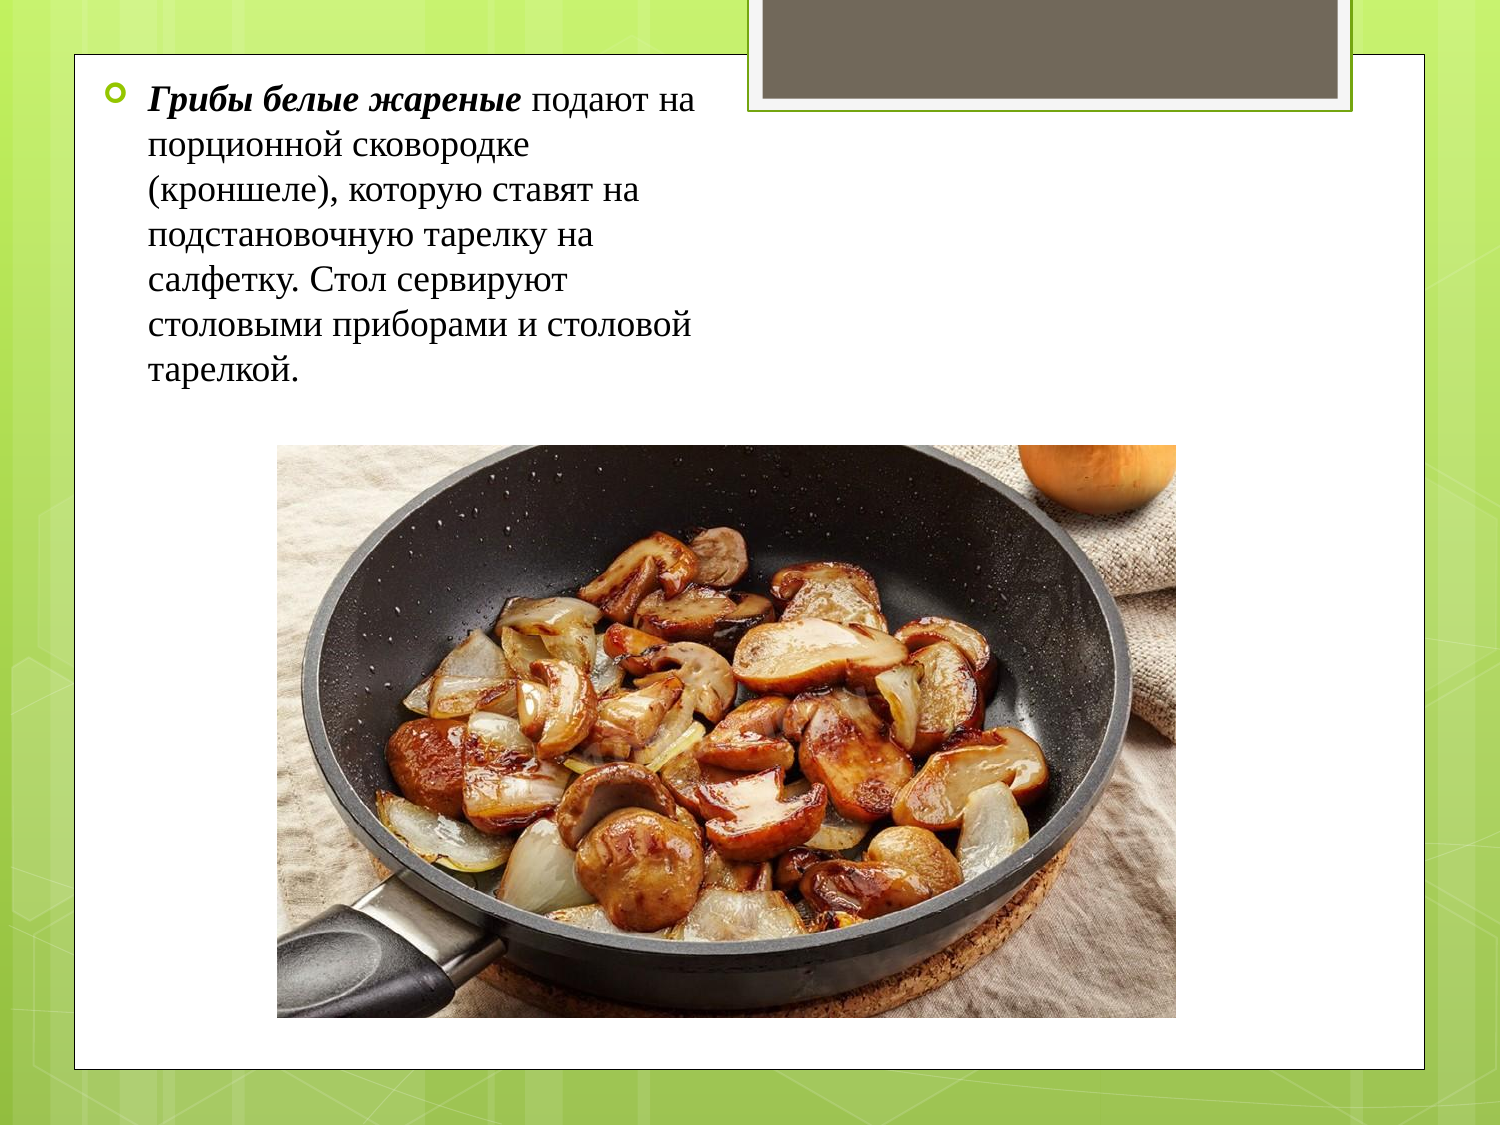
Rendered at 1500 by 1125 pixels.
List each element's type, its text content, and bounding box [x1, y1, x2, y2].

picture [277, 445, 1176, 1018]
list Грибы белые жареные подают на порционной сковород­ке (кроншеле), которую ставят на подстановочную тарелку на салфетку. Стол сервируют столовыми приборами и столовой тарелкой. [76, 66, 739, 957]
